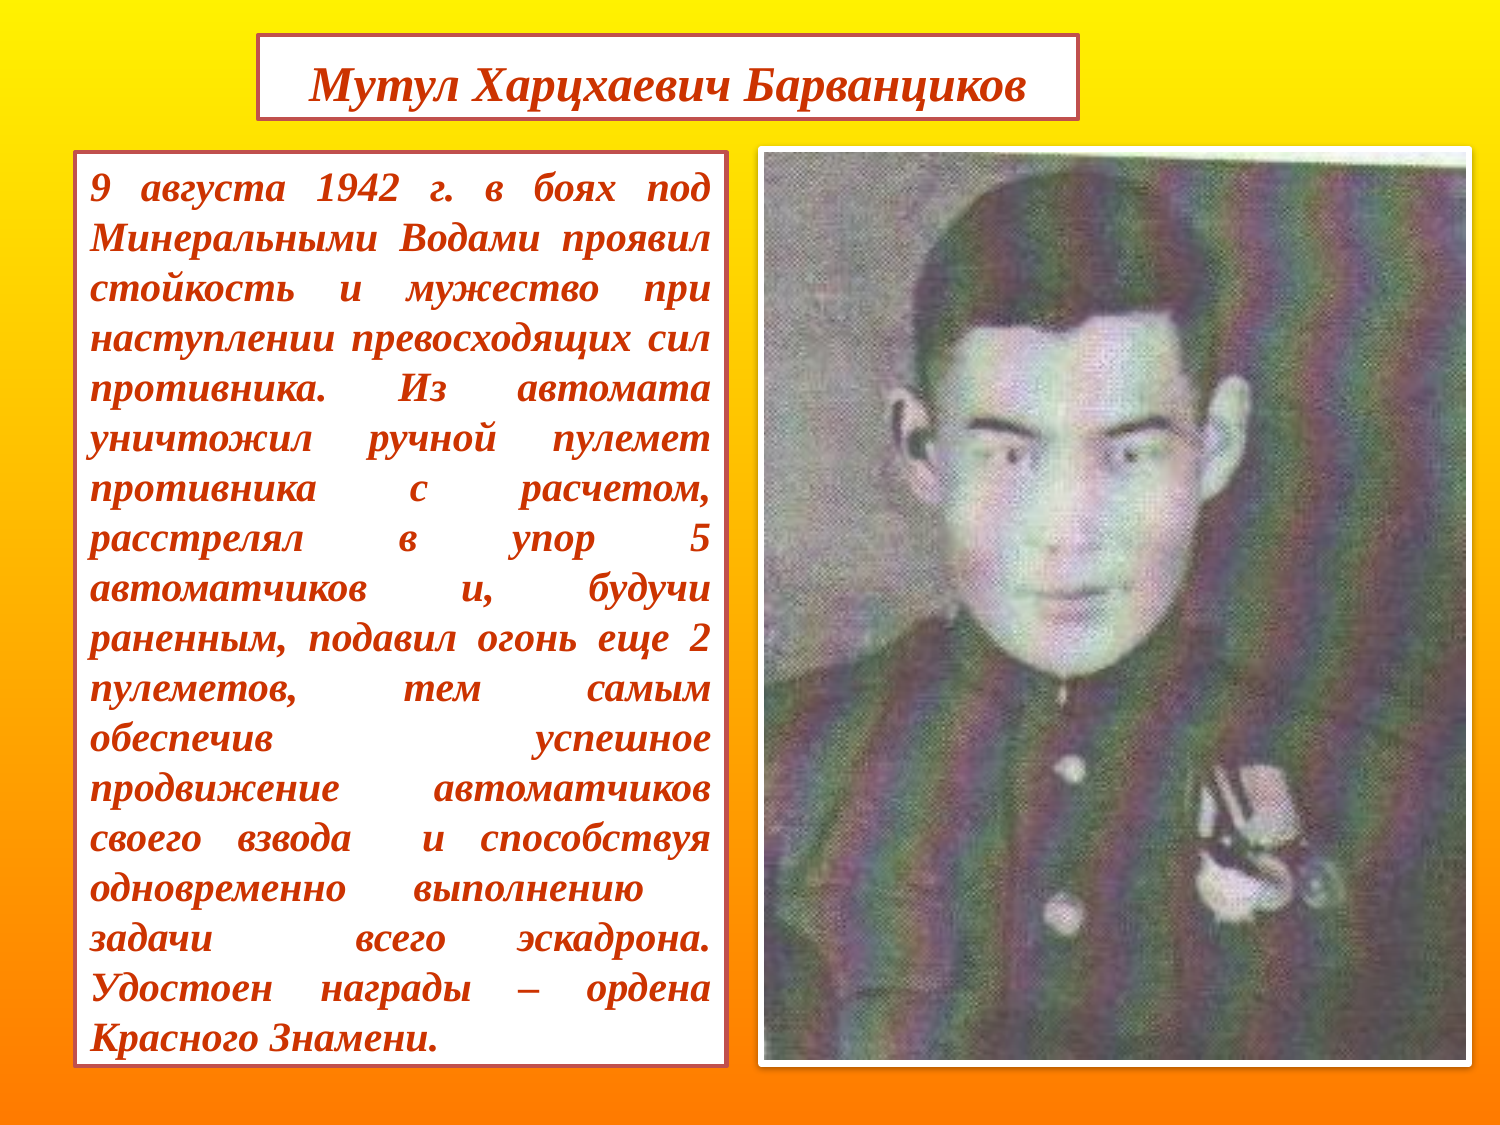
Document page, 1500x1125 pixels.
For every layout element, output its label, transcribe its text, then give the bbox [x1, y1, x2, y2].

list 9 августа 1942 г. в боях под Минеральными Водами проявил стойкость и мужество при наступлении превосходящих сил противника. Из автомата уничтожил ручной пулемет противника с расчетом, расстрелял в упор 5 автоматчиков и, будучи раненным, подавил огонь еще 2 пулеметов, тем самым обеспечив успешное продвижение автоматчиков своего взвода и способствуя одновременно выполнению задачи всего эскадрона. Удостоен награды – ордена Красного Знамени. [73, 150, 729, 1068]
title Мутул Харцхаевич Барванциков [256, 33, 1080, 121]
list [764, 152, 1467, 1061]
